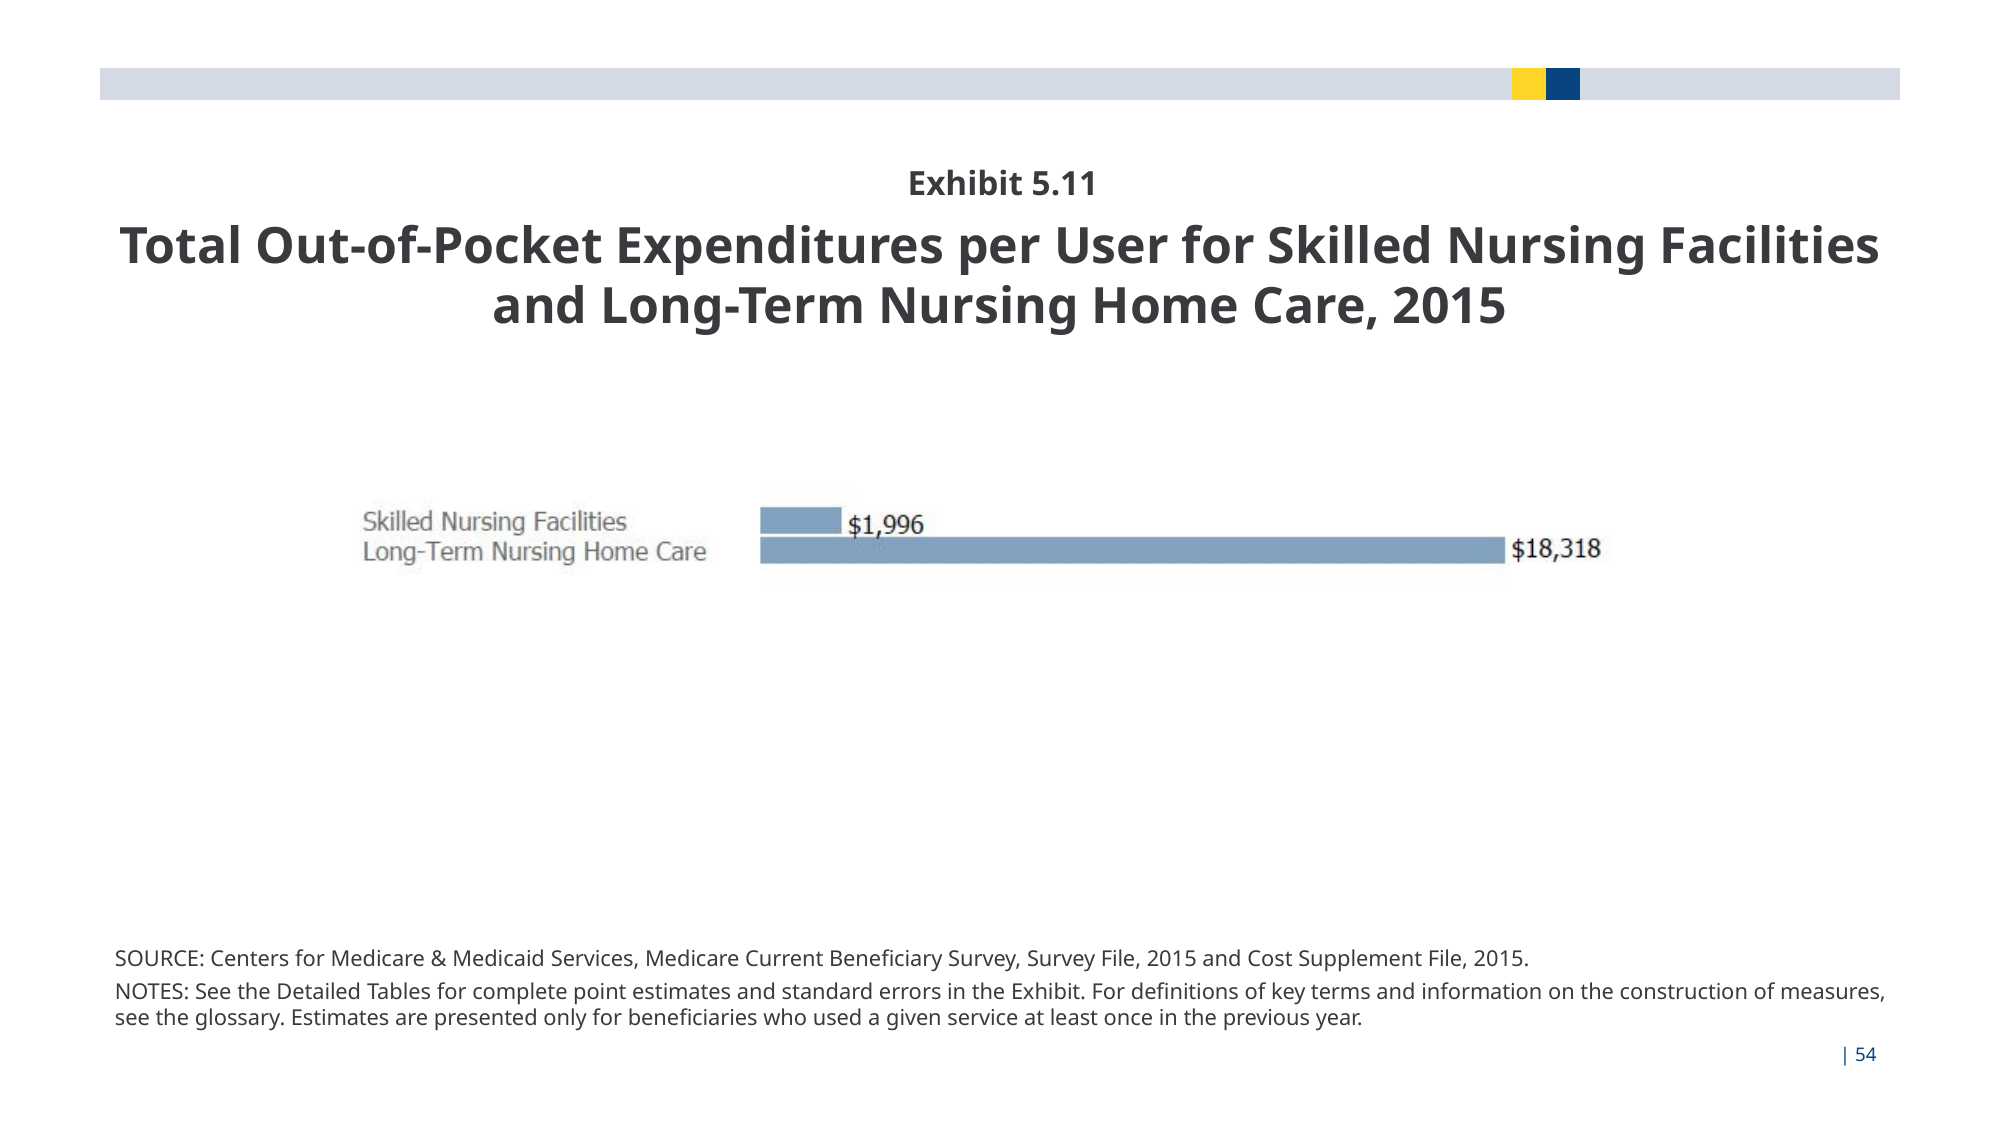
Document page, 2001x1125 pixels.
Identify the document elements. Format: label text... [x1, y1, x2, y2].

list Total Out-of-Pocket Expenditures per User for Skilled Nursing Facilities and Long-Term Nursing Home Care, 2015 [99, 213, 1900, 300]
list SOURCE: Centers for Medicare & Medicaid Services, Medicare Current Beneficiary Survey, Survey File, 2015 and Cost Supplement File, 2015. NOTES: See the Detailed Tables for complete point estimates and standard errors in the Exhibit. For definitions of key terms and information on the construction of measures, see the glossary. Estimates are presented only for beneficiaries who used a given service at least once in the previous year. [99, 937, 1900, 997]
title Exhibit 5.11 [99, 154, 1900, 213]
picture [335, 487, 1665, 644]
